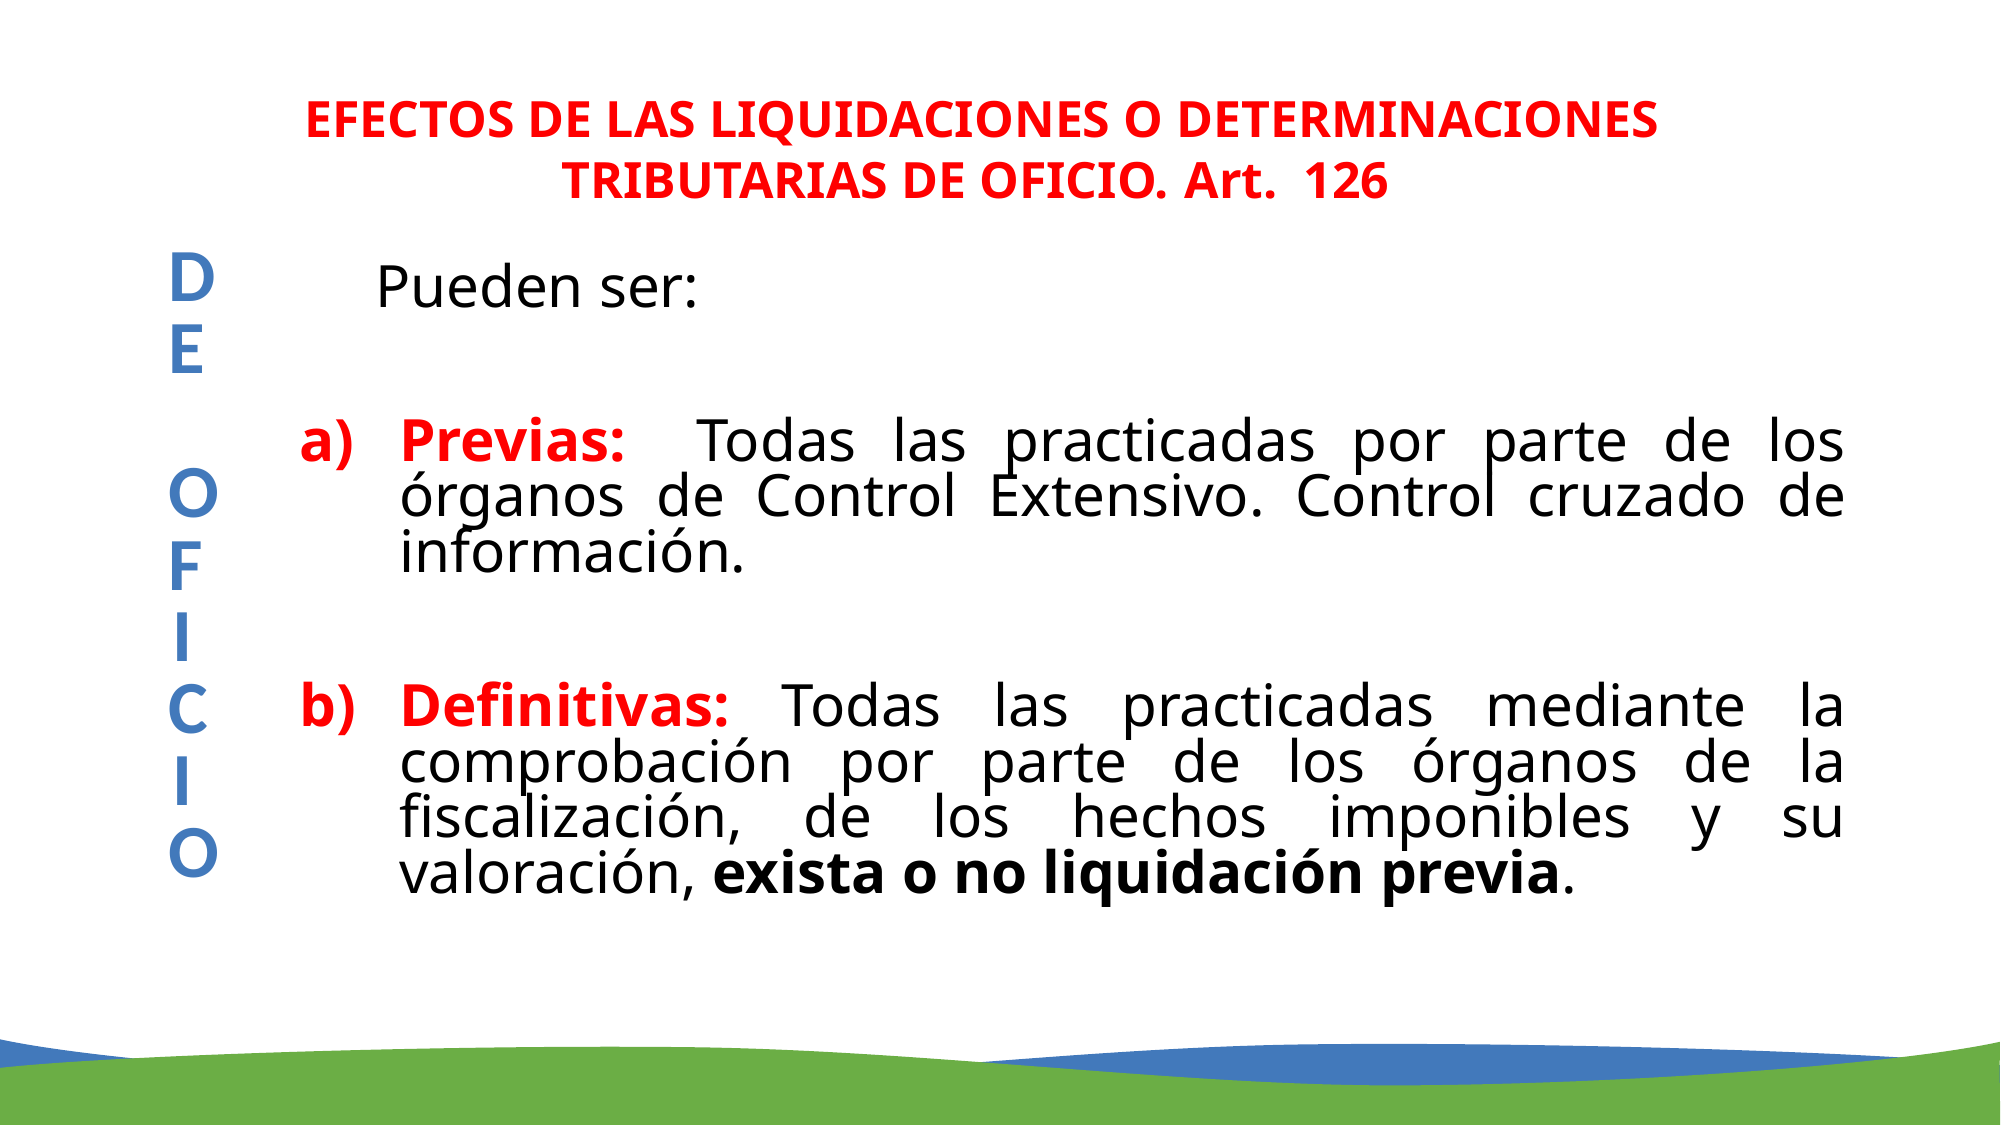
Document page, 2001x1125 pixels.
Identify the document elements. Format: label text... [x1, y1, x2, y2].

text_box DE OF I C IO [153, 236, 212, 900]
title EFECTOS DE LAS LIQUIDACIONES O DETERMINACIONES TRIBUTARIAS DE OFICIO. Art. 126 [223, 90, 1741, 237]
text_box Pueden ser: Previas: Todas las practicadas por parte de los órganos de Control Extensivo. Control cruzado de información. Definitivas: Todas las practicadas mediante la comprobación por parte de los órganos de la fiscalización, de los hechos imponibles y su valoración, exista o no liquidación previa. [284, 255, 1862, 953]
